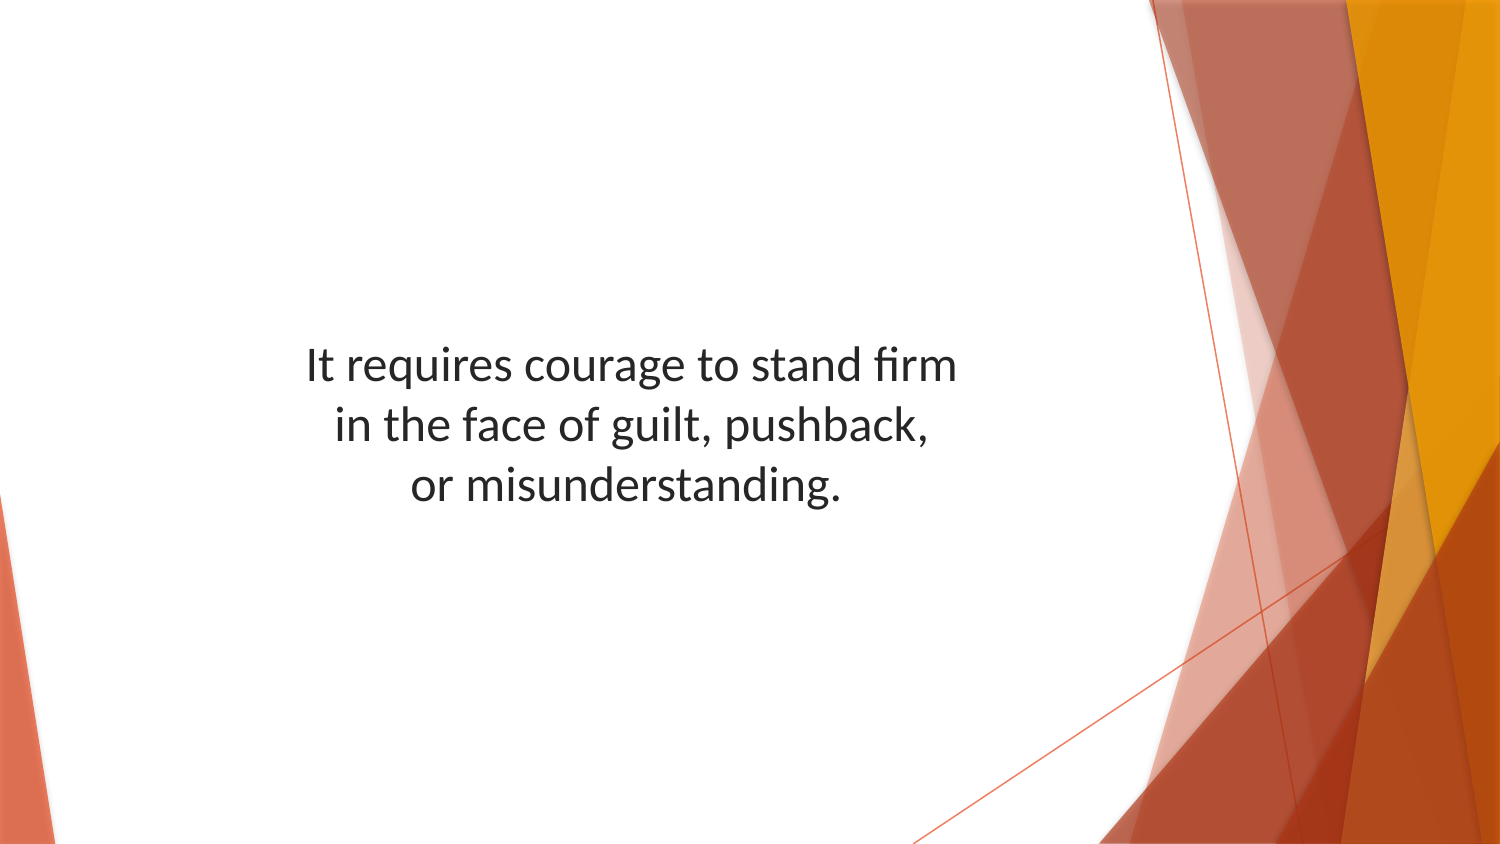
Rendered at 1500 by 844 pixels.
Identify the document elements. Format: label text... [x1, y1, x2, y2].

list It requires courage to stand firm in the face of guilt, pushback, or misunderstanding. [289, 197, 975, 647]
